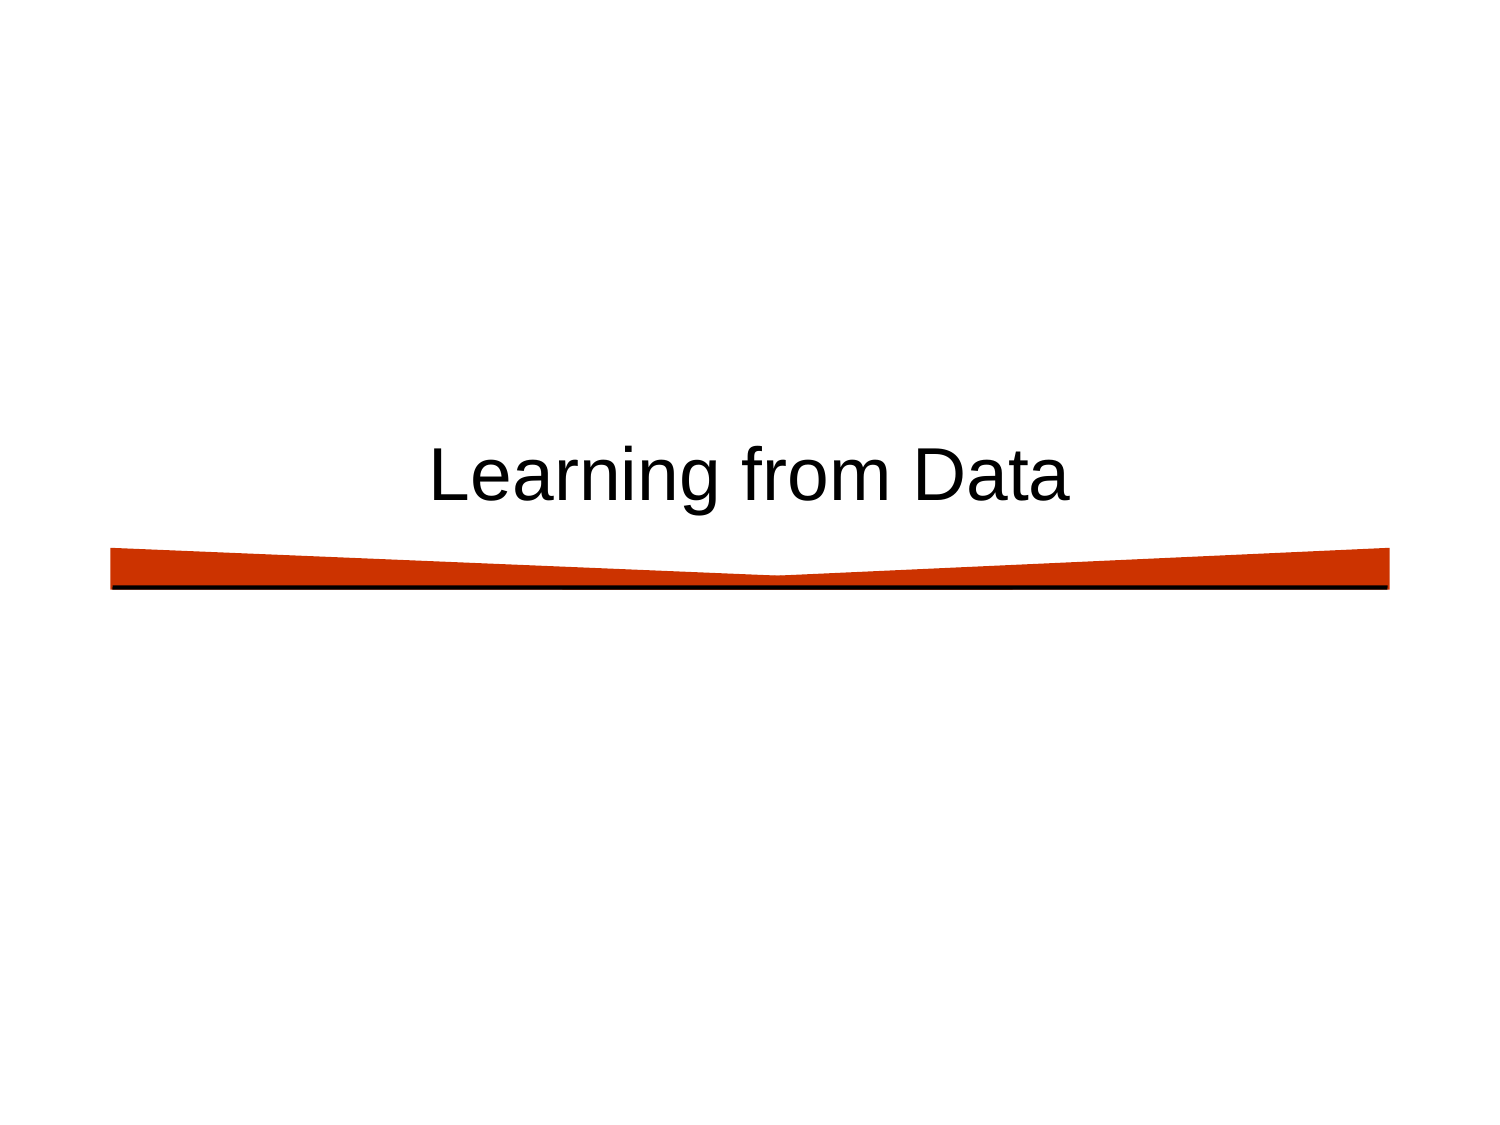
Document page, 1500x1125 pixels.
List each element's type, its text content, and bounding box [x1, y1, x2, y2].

title Learning from Data [112, 349, 1388, 591]
